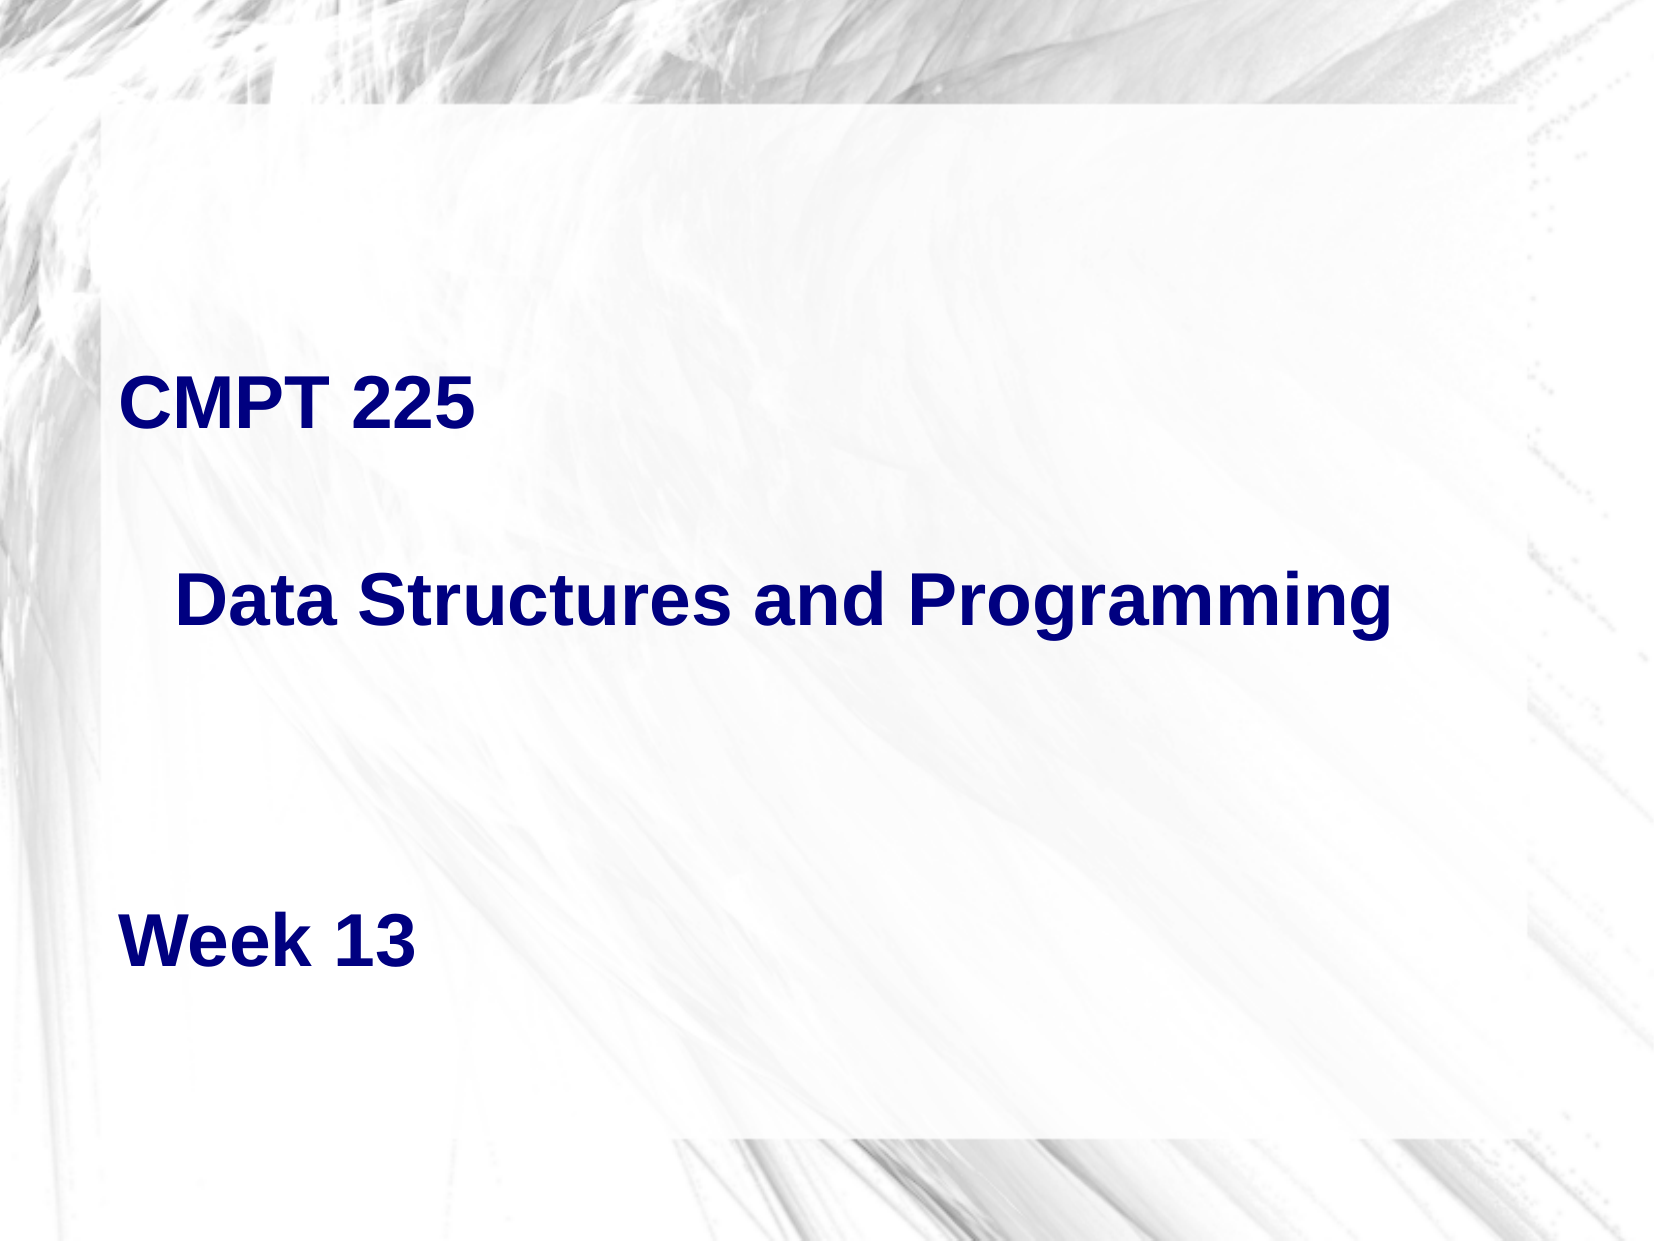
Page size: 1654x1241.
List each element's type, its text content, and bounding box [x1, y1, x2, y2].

picture [0, 0, 1654, 1241]
list CMPT 225 Data Structures and Programming Week 13 [118, 236, 1571, 1171]
